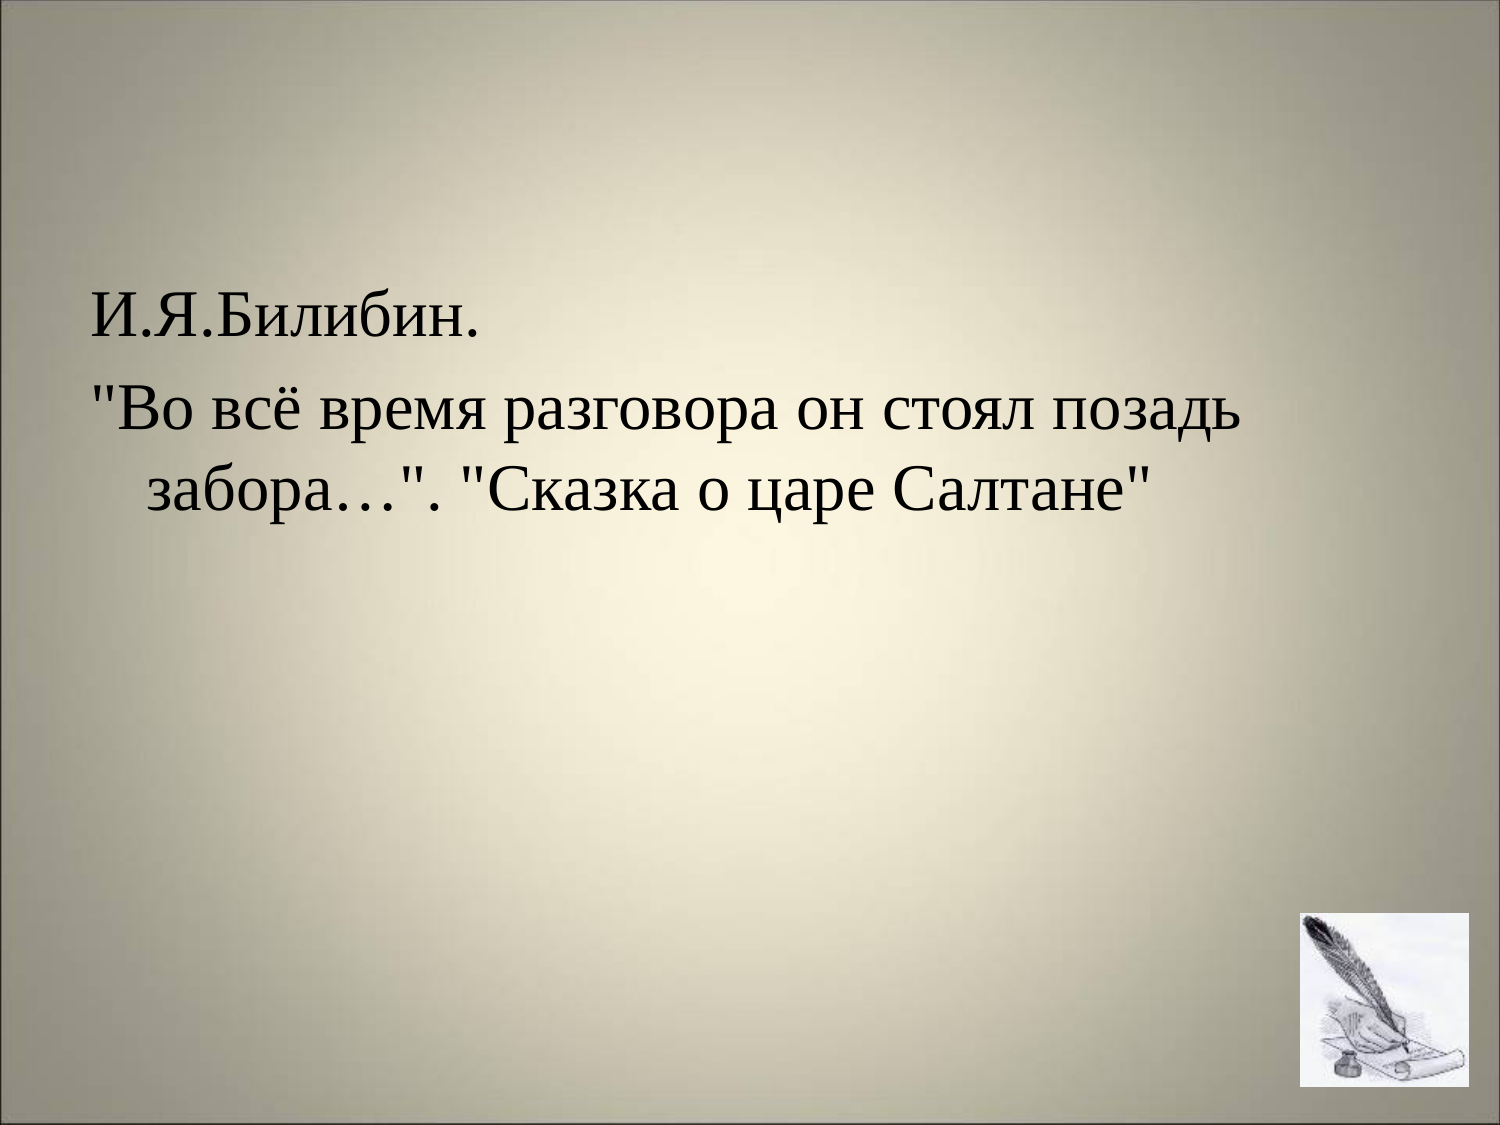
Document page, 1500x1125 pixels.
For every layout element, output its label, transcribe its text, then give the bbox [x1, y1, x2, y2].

picture [0, 0, 1500, 1125]
list И.Я.Билибин. "Во всё время разговора он стоял позадь забора…". "Сказка о царе Салтане" [74, 262, 1426, 1006]
